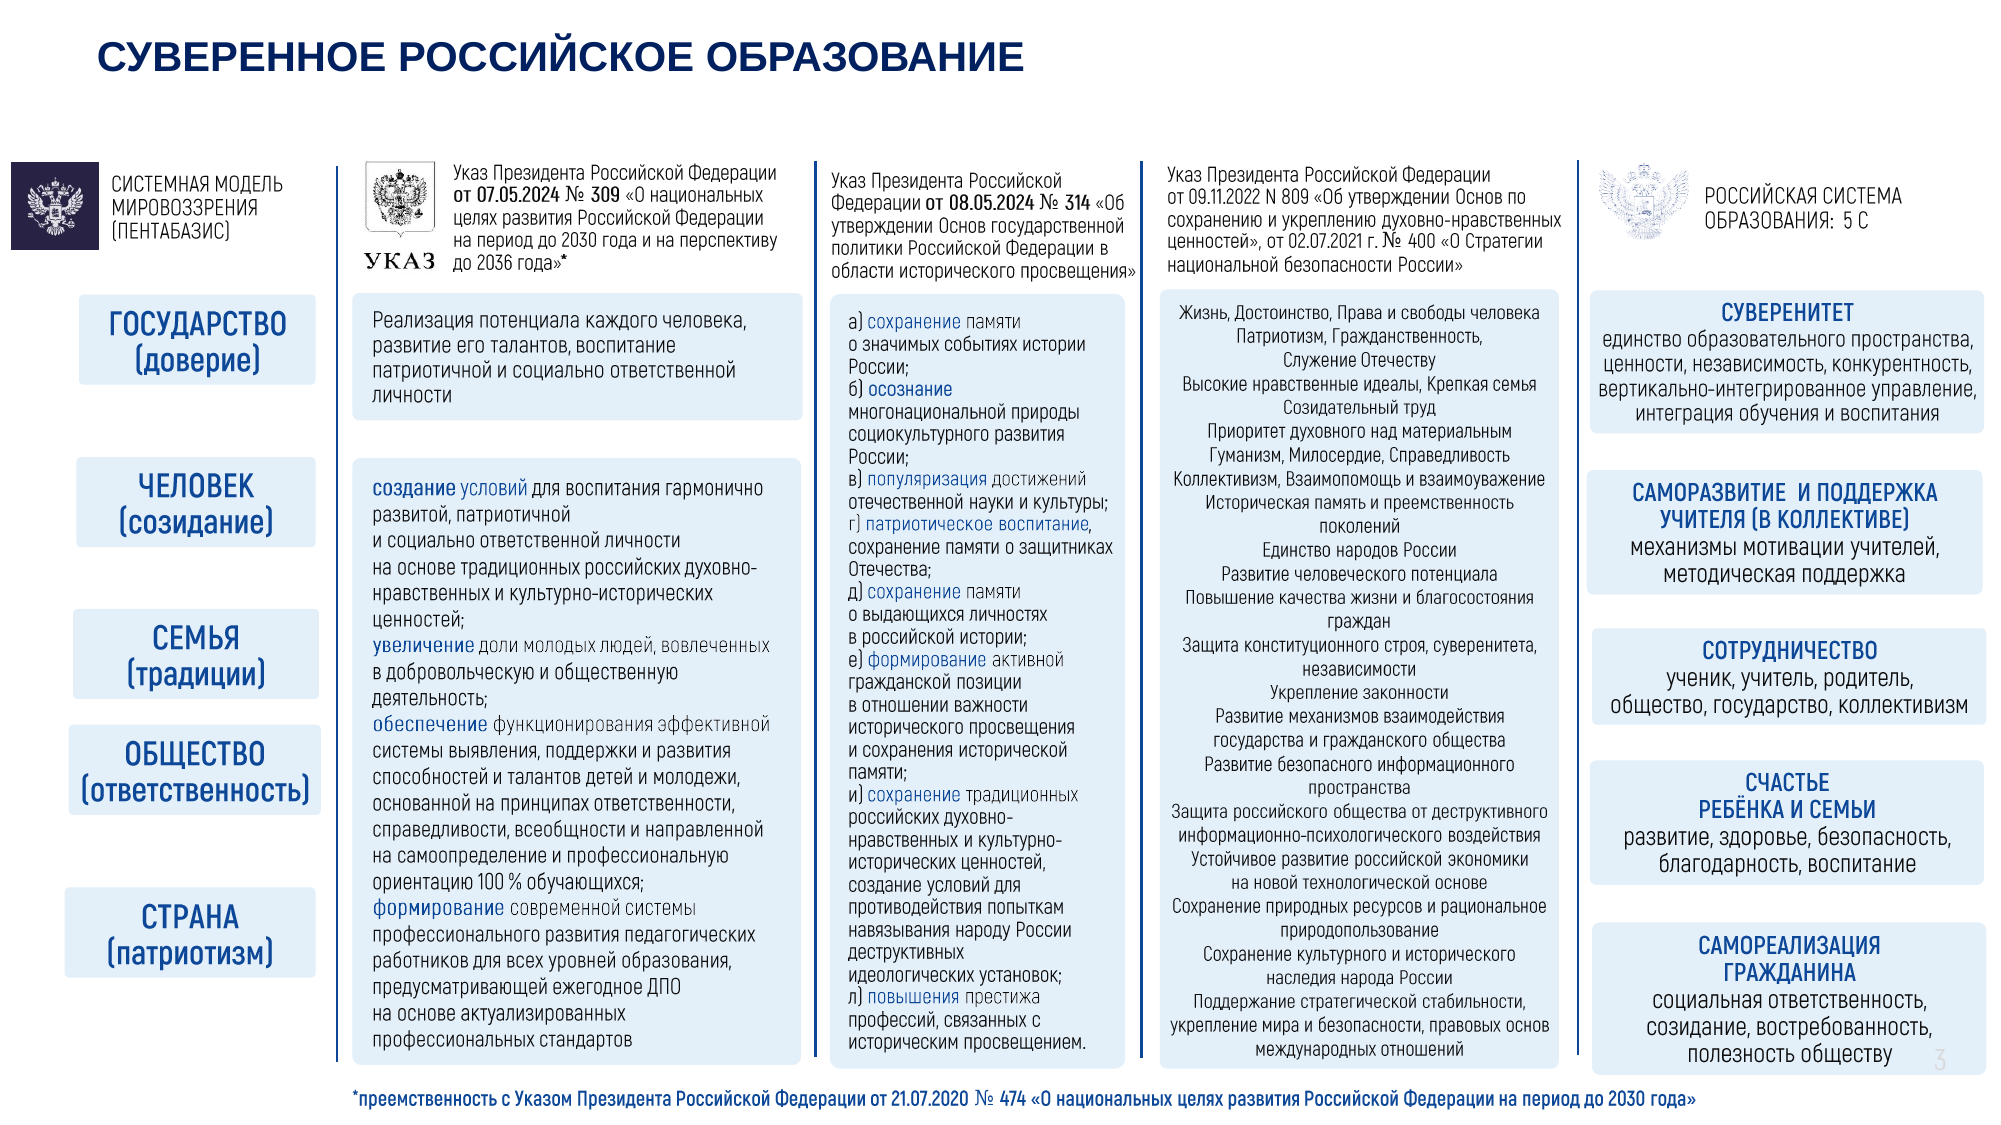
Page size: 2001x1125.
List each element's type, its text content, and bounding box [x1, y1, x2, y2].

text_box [1591, 922, 1987, 1077]
text_box № [972, 1082, 998, 1110]
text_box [1589, 290, 1991, 434]
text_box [64, 887, 316, 978]
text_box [1159, 289, 1562, 1069]
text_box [78, 294, 316, 385]
picture [1000, 1084, 1706, 1110]
text_box СУВЕРЕННОЕ РОССИЙСКОЕ ОБРАЗОВАНИЕ [94, 28, 1103, 81]
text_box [1591, 628, 1987, 725]
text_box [1589, 760, 1985, 886]
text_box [350, 159, 792, 279]
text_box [352, 292, 804, 421]
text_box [1703, 179, 1917, 233]
picture [11, 162, 99, 250]
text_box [1586, 469, 1983, 595]
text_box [1167, 160, 1580, 1055]
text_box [72, 608, 320, 700]
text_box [352, 457, 802, 1066]
picture [351, 1084, 984, 1110]
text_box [111, 168, 298, 244]
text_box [829, 160, 1145, 1069]
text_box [68, 724, 324, 816]
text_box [76, 456, 316, 548]
picture [1599, 163, 1690, 240]
